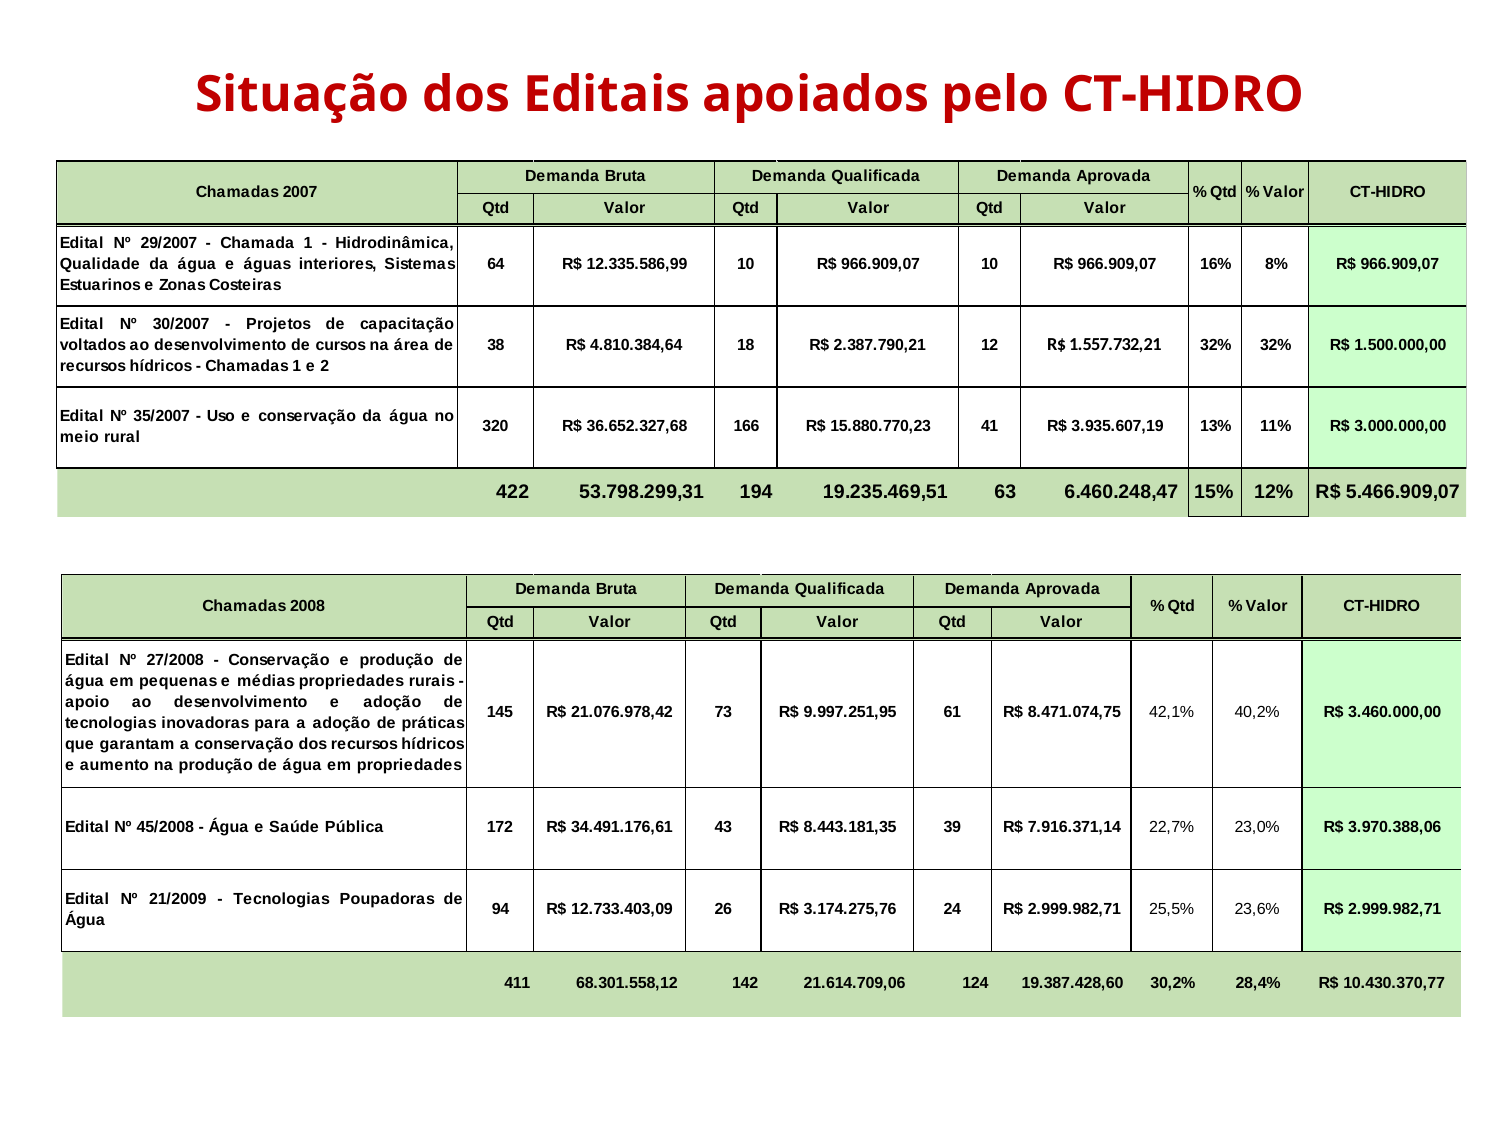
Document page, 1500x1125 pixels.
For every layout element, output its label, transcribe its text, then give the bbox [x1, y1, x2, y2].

title Situação dos Editais apoiados pelo CT-HIDRO [75, 45, 1425, 138]
picture [55, 160, 1468, 518]
picture [60, 574, 1463, 1018]
